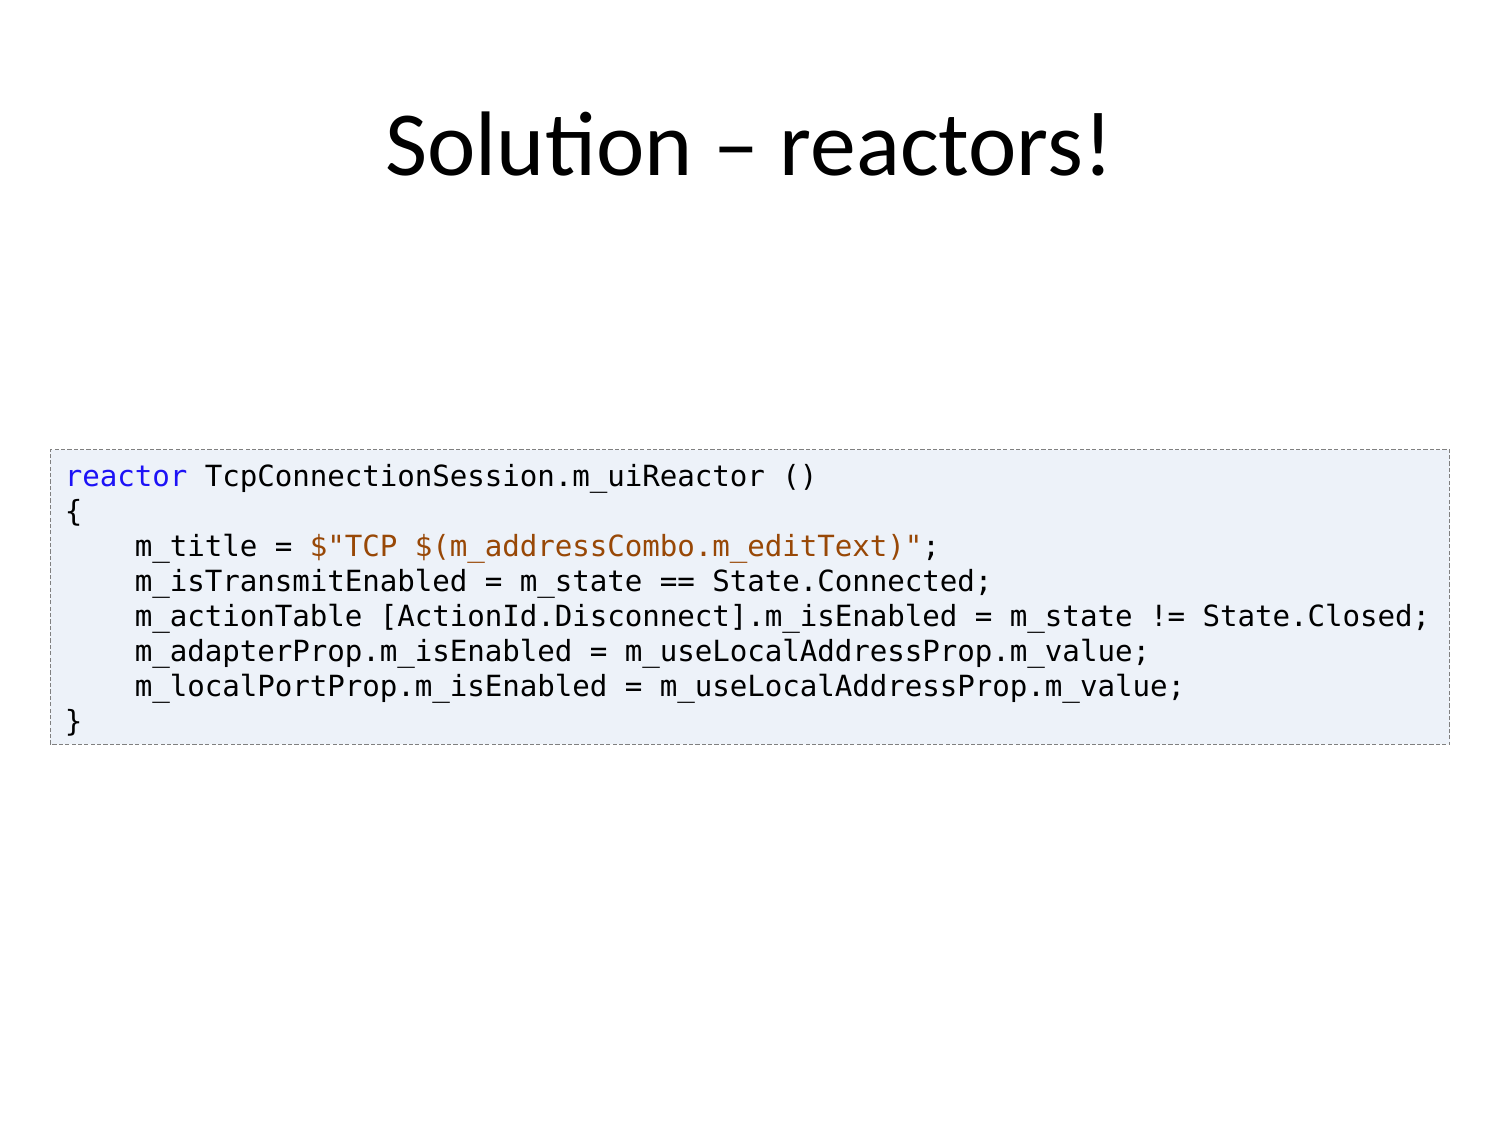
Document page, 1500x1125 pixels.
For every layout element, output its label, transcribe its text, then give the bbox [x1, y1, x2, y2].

text_box reactor TcpConnectionSession.m_uiReactor () { m_title = $"TCP $(m_addressCombo.m_editText)"; m_isTransmitEnabled = m_state == State.Connected; m_actionTable [ActionId.Disconnect].m_isEnabled = m_state != State.Closed; m_adapterProp.m_isEnabled = m_useLocalAddressProp.m_value; m_localPortProp.m_isEnabled = m_useLocalAddressProp.m_value; } [50, 449, 1450, 745]
title Solution – reactors! [75, 45, 1425, 233]
